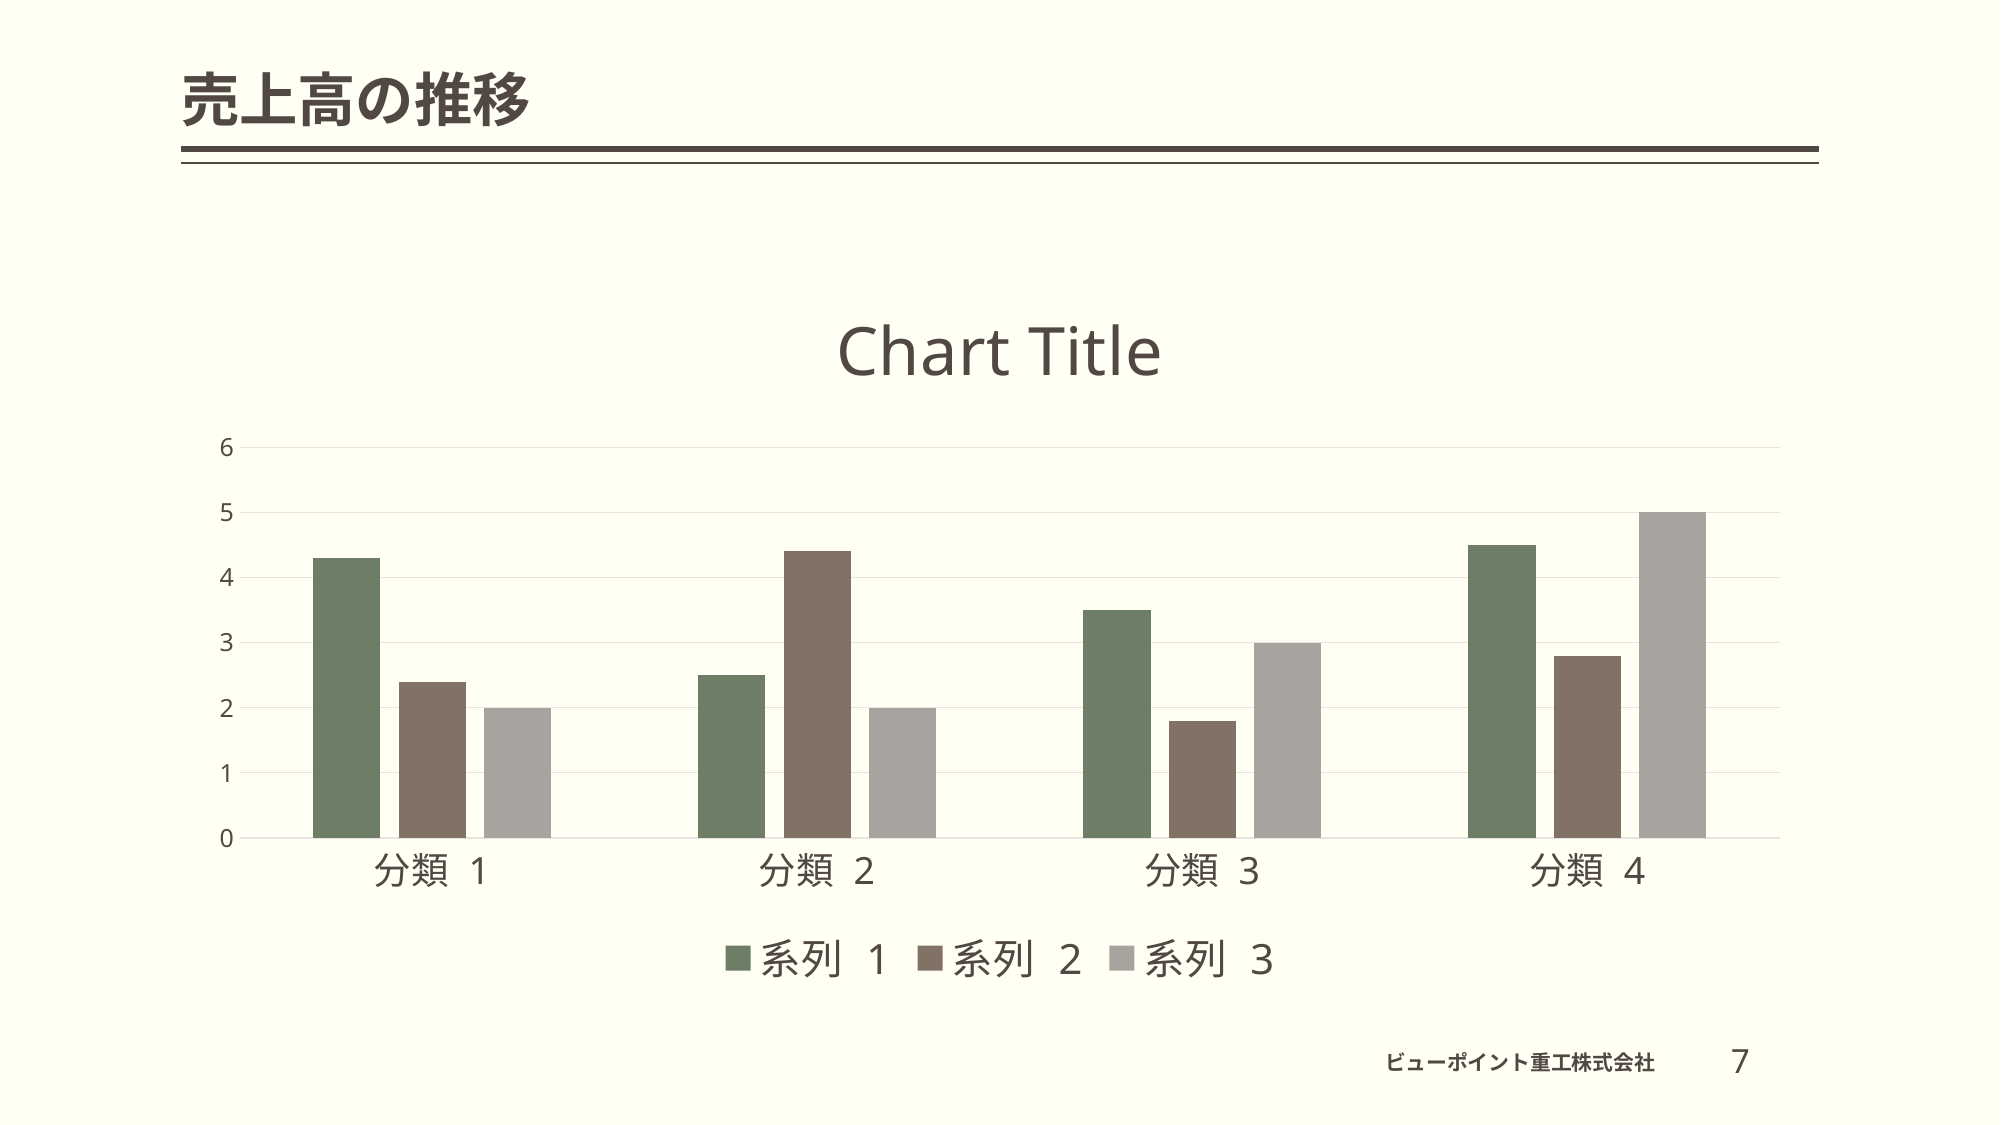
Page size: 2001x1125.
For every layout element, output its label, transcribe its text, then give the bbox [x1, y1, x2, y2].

title 売上高の推移 [181, 48, 1819, 143]
chart [187, 260, 1813, 996]
